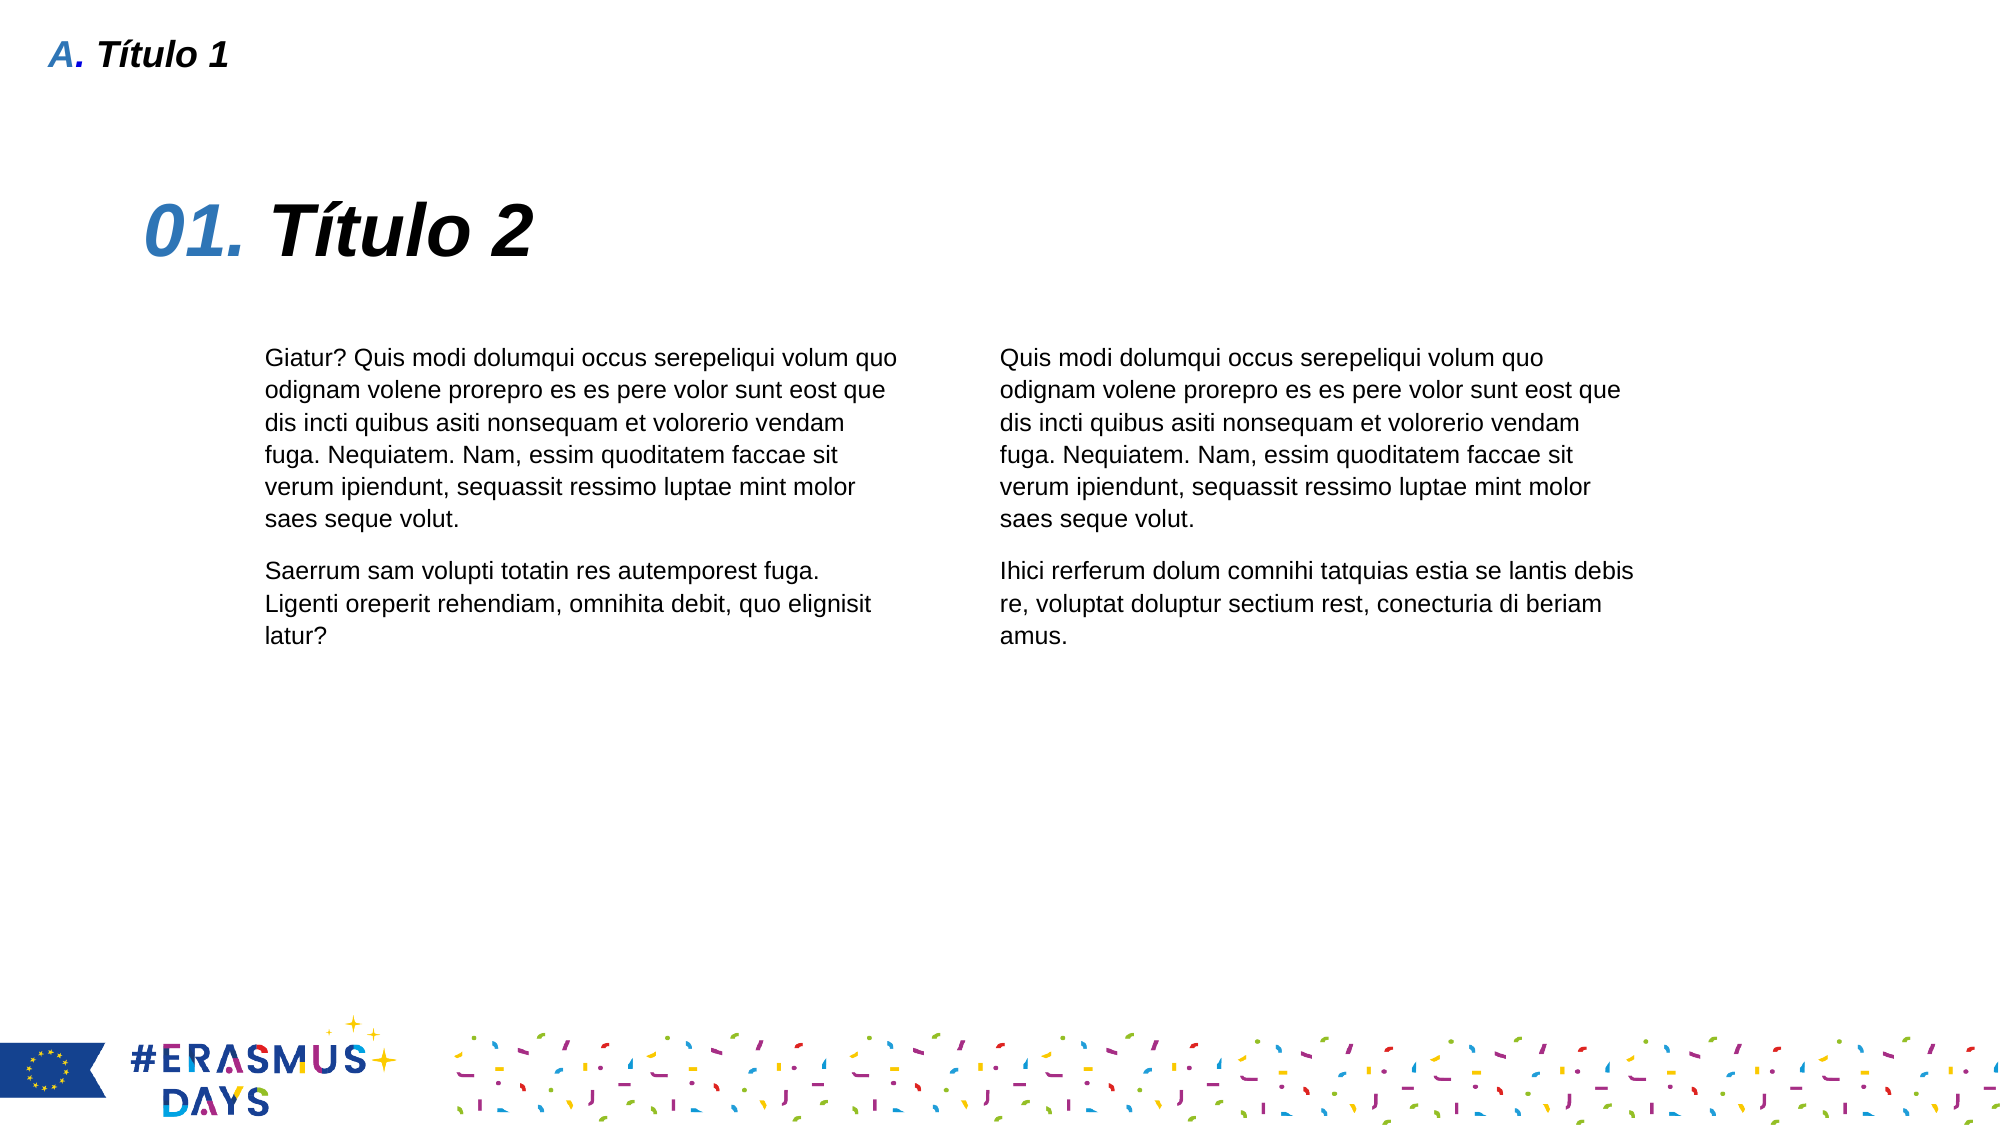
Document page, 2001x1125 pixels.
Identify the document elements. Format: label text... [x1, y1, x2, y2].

text_box A. Título 1 [48, 35, 349, 96]
text_box 01. Título 2 [143, 191, 709, 307]
text_box Giatur? Quis modi dolumqui occus serepeliqui volum quo odignam volene prorepro es es pere volor sunt eost que dis incti quibus asiti nonsequam et volorerio vendam fuga. Nequiatem. Nam, essim quoditatem faccae sit verum ipiendunt, sequassit ressimo luptae mint molor saes seque volut. Saerrum sam volupti totatin res autemporest fuga. Ligenti oreperit rehendiam, omnihita debit, quo elignisit latur? [264, 339, 902, 819]
text_box Quis modi dolumqui occus serepeliqui volum quo odignam volene prorepro es es pere volor sunt eost que dis incti quibus asiti nonsequam et volorerio vendam fuga. Nequiatem. Nam, essim quoditatem faccae sit verum ipiendunt, sequassit ressimo luptae mint molor saes seque volut. Ihici rerferum dolum comnihi tatquias estia se lantis debis re, voluptat doluptur sectium rest, conecturia di beriam amus. [999, 339, 1637, 819]
picture [0, 1015, 2000, 1125]
